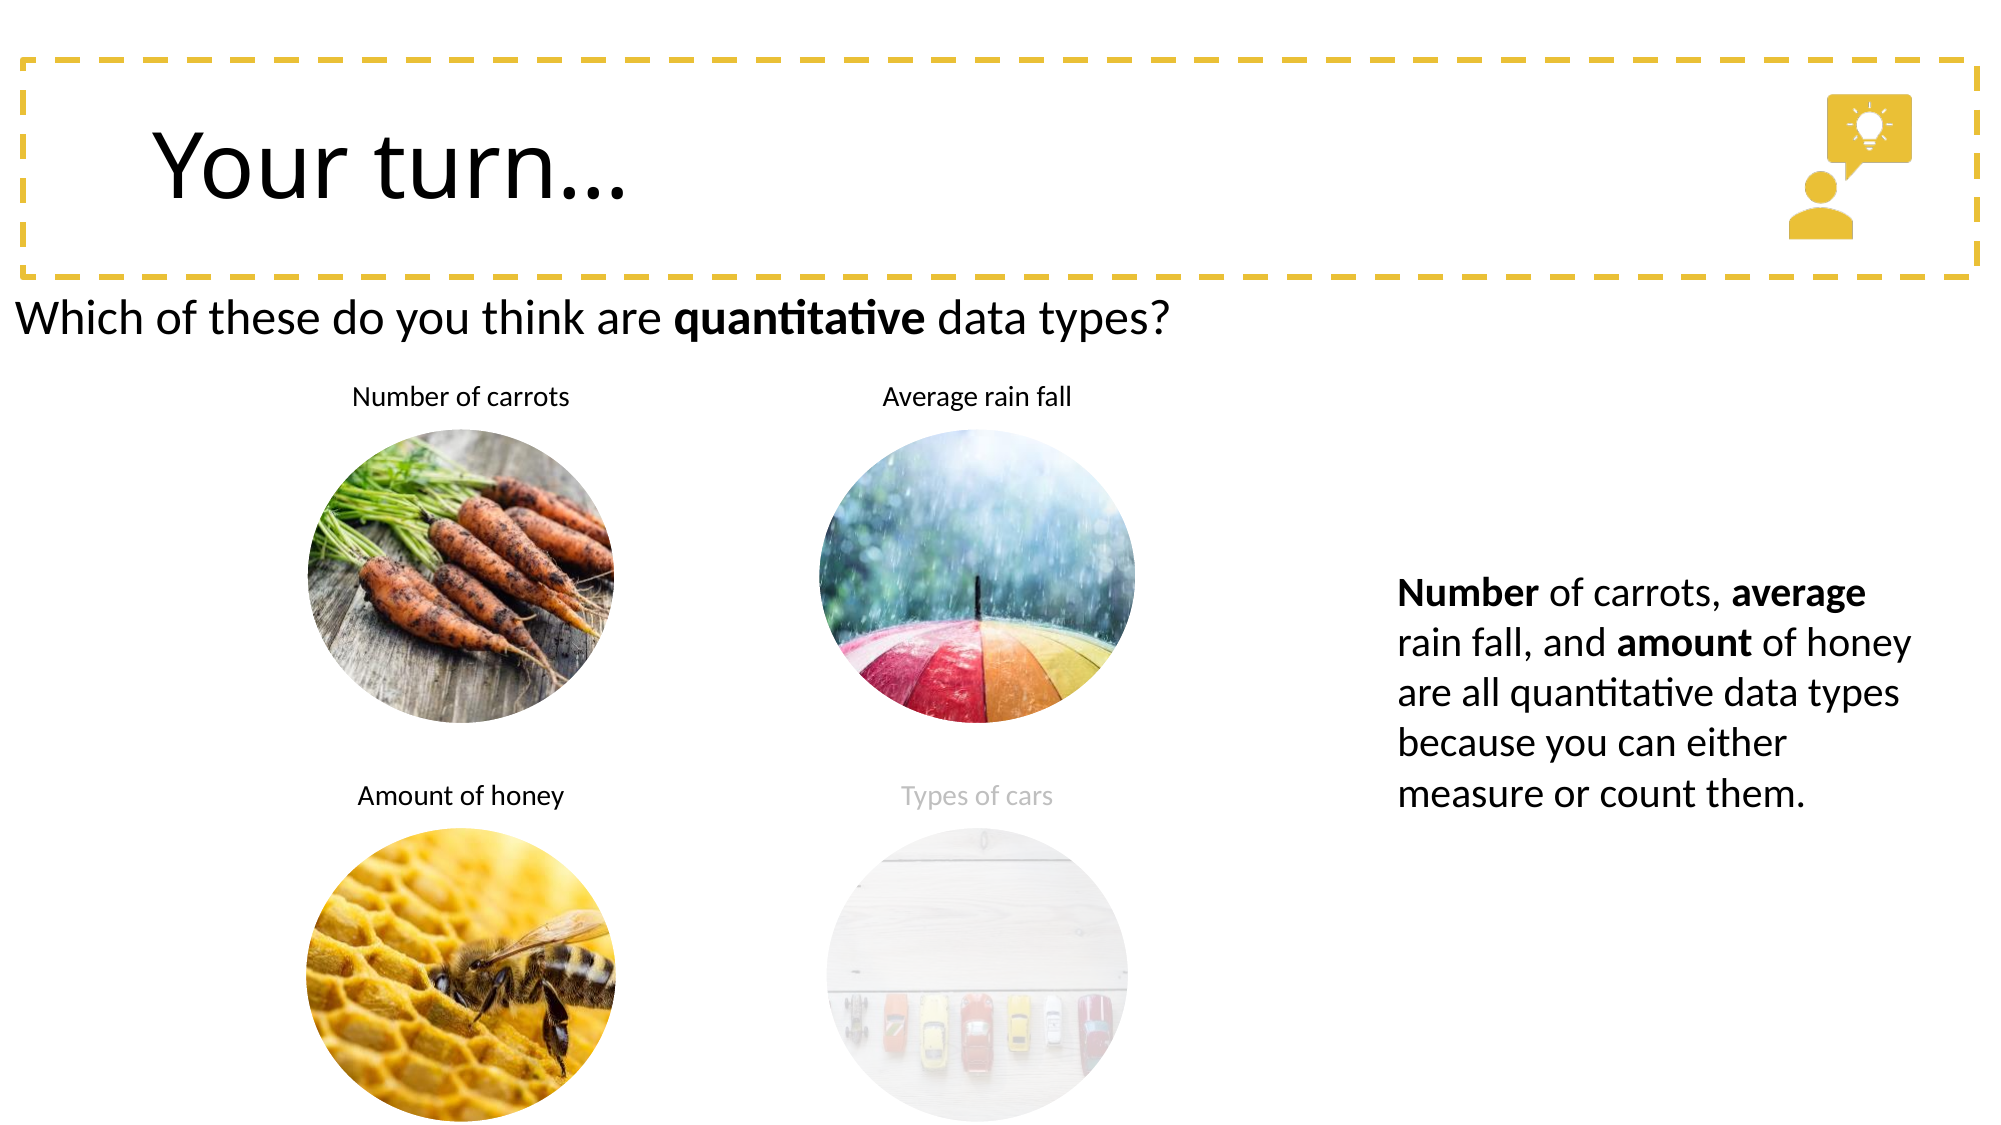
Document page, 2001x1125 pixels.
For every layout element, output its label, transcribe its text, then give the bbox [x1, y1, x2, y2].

title Your turn… [137, 59, 1863, 278]
text_box Which of these do you think are quantitative data types? [0, 277, 1434, 352]
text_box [272, 371, 1286, 1124]
text_box Number of carrots, average rain fall, and amount of honey are all quantitative data types because you can either measure or count them. [1382, 557, 1944, 823]
picture [1863, 78, 1938, 254]
